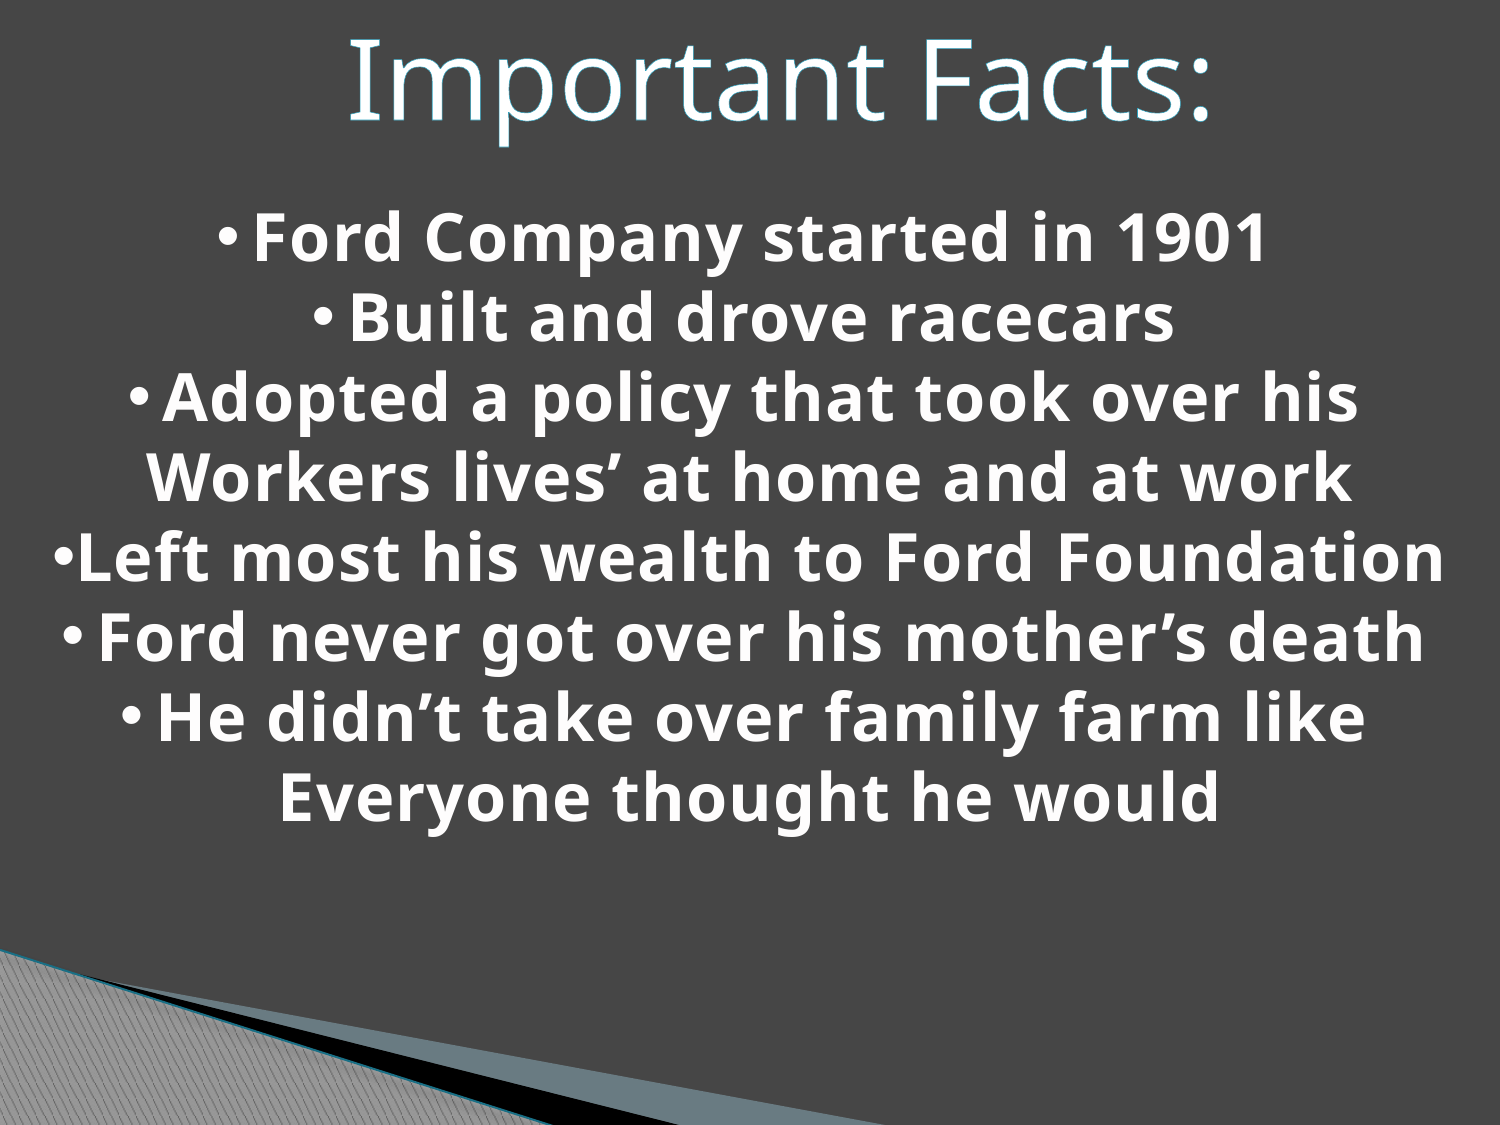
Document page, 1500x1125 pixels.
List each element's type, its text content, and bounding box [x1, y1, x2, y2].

text_box Ford Company started in 1901 Built and drove racecars Adopted a policy that took over his Workers lives’ at home and at work Left most his wealth to Ford Foundation Ford never got over his mother’s death He didn’t take over family farm like Everyone thought he would [37, 187, 1465, 943]
text_box Important Facts: [331, 0, 1232, 150]
